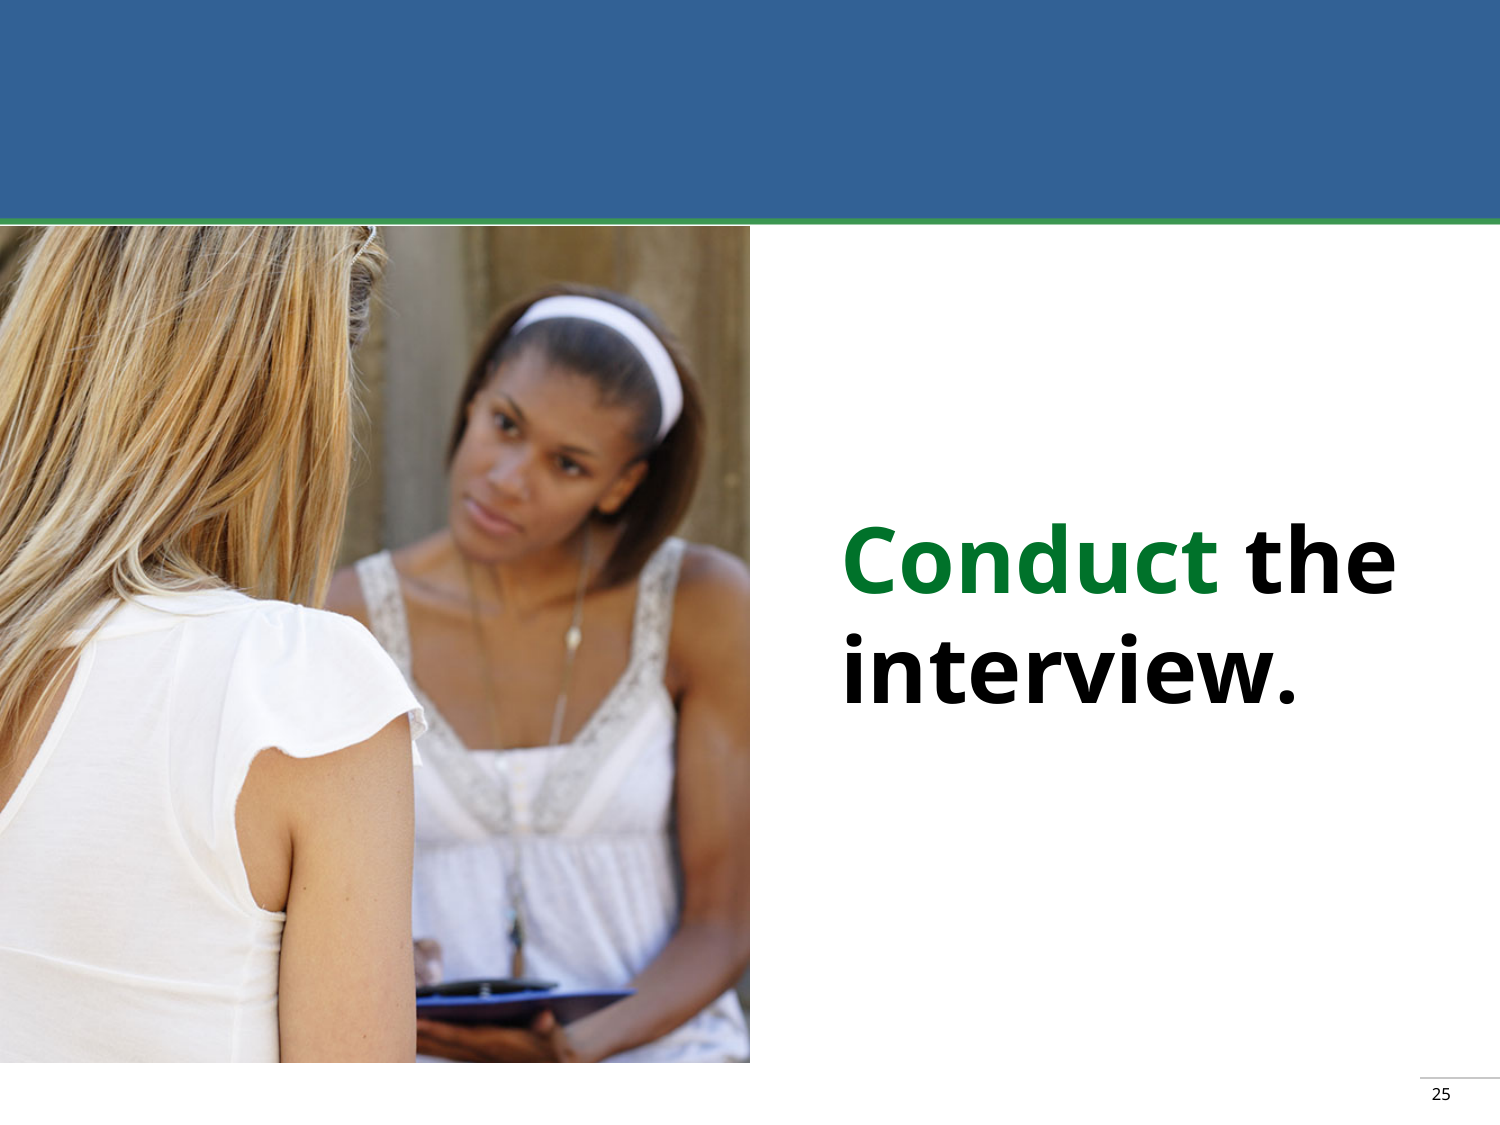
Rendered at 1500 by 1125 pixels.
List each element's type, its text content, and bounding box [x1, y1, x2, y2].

picture [0, 0, 1500, 1125]
list Conduct the interview. [825, 262, 1438, 1063]
slide_number 25 [1431, 1085, 1458, 1106]
